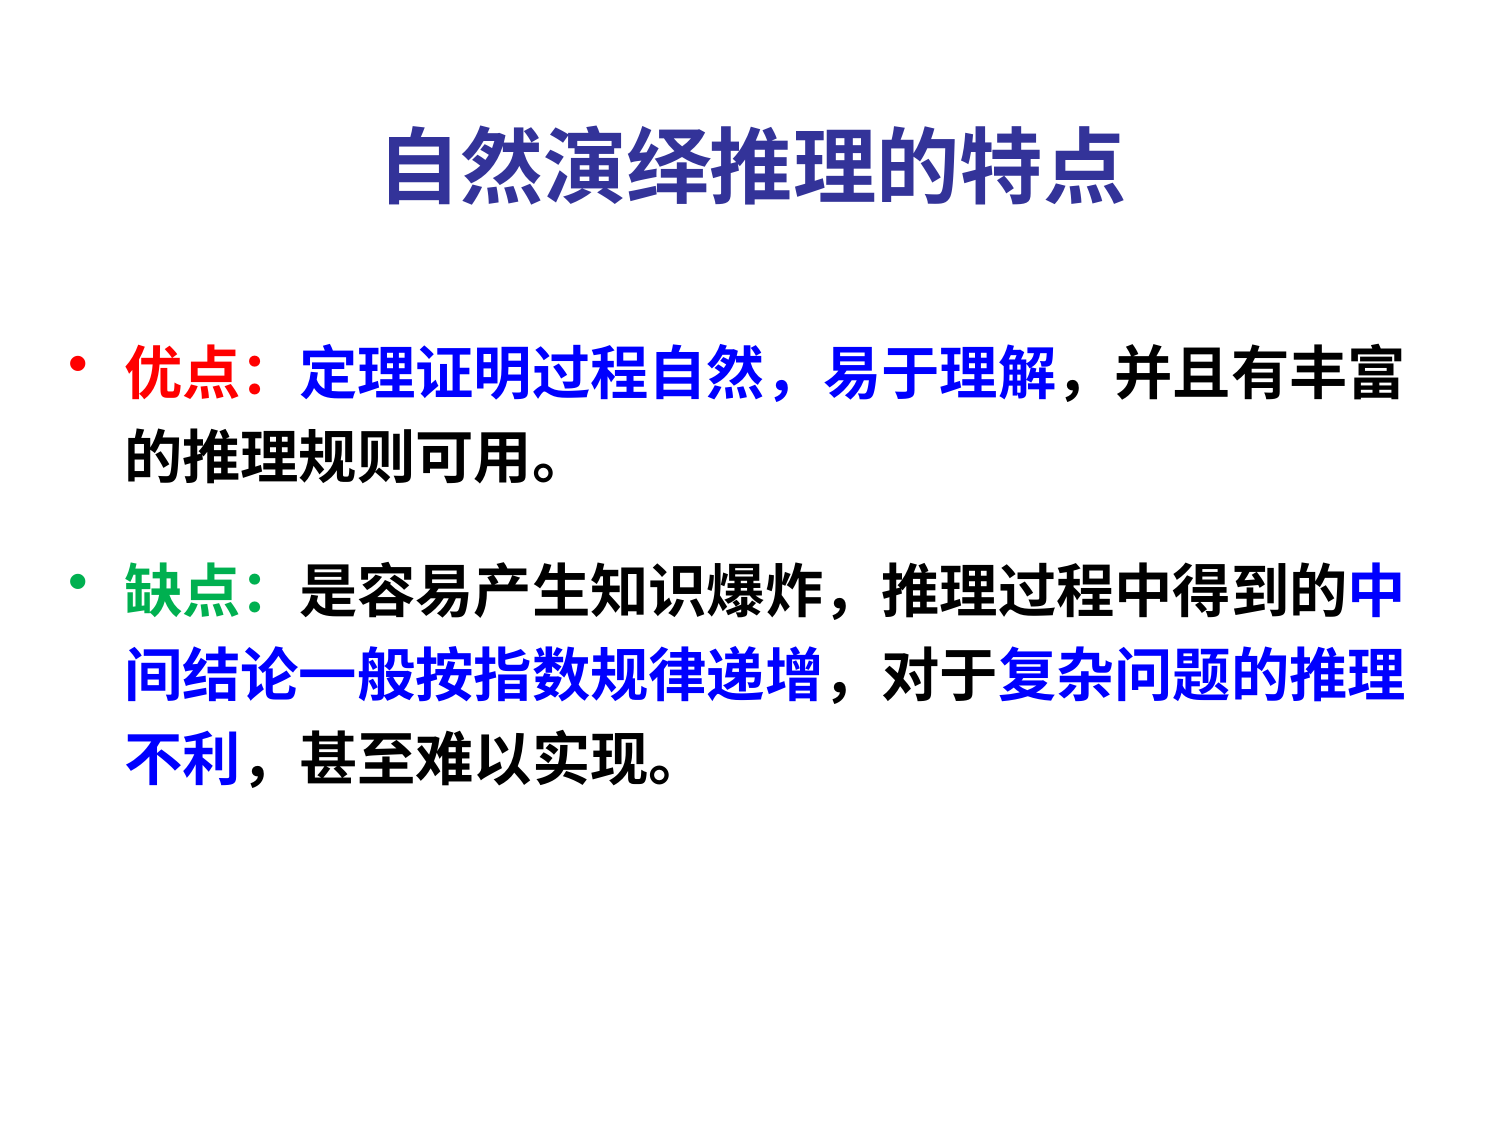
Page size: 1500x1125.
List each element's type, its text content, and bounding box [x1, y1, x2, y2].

title 自然演绎推理的特点 [76, 90, 1427, 239]
list 优点：定理证明过程自然，易于理解，并且有丰富的推理规则可用。 缺点：是容易产生知识爆炸，推理过程中得到的中间结论一般按指数规律递增，对于复杂问题的推理不利，甚至难以实现。 [53, 314, 1447, 965]
